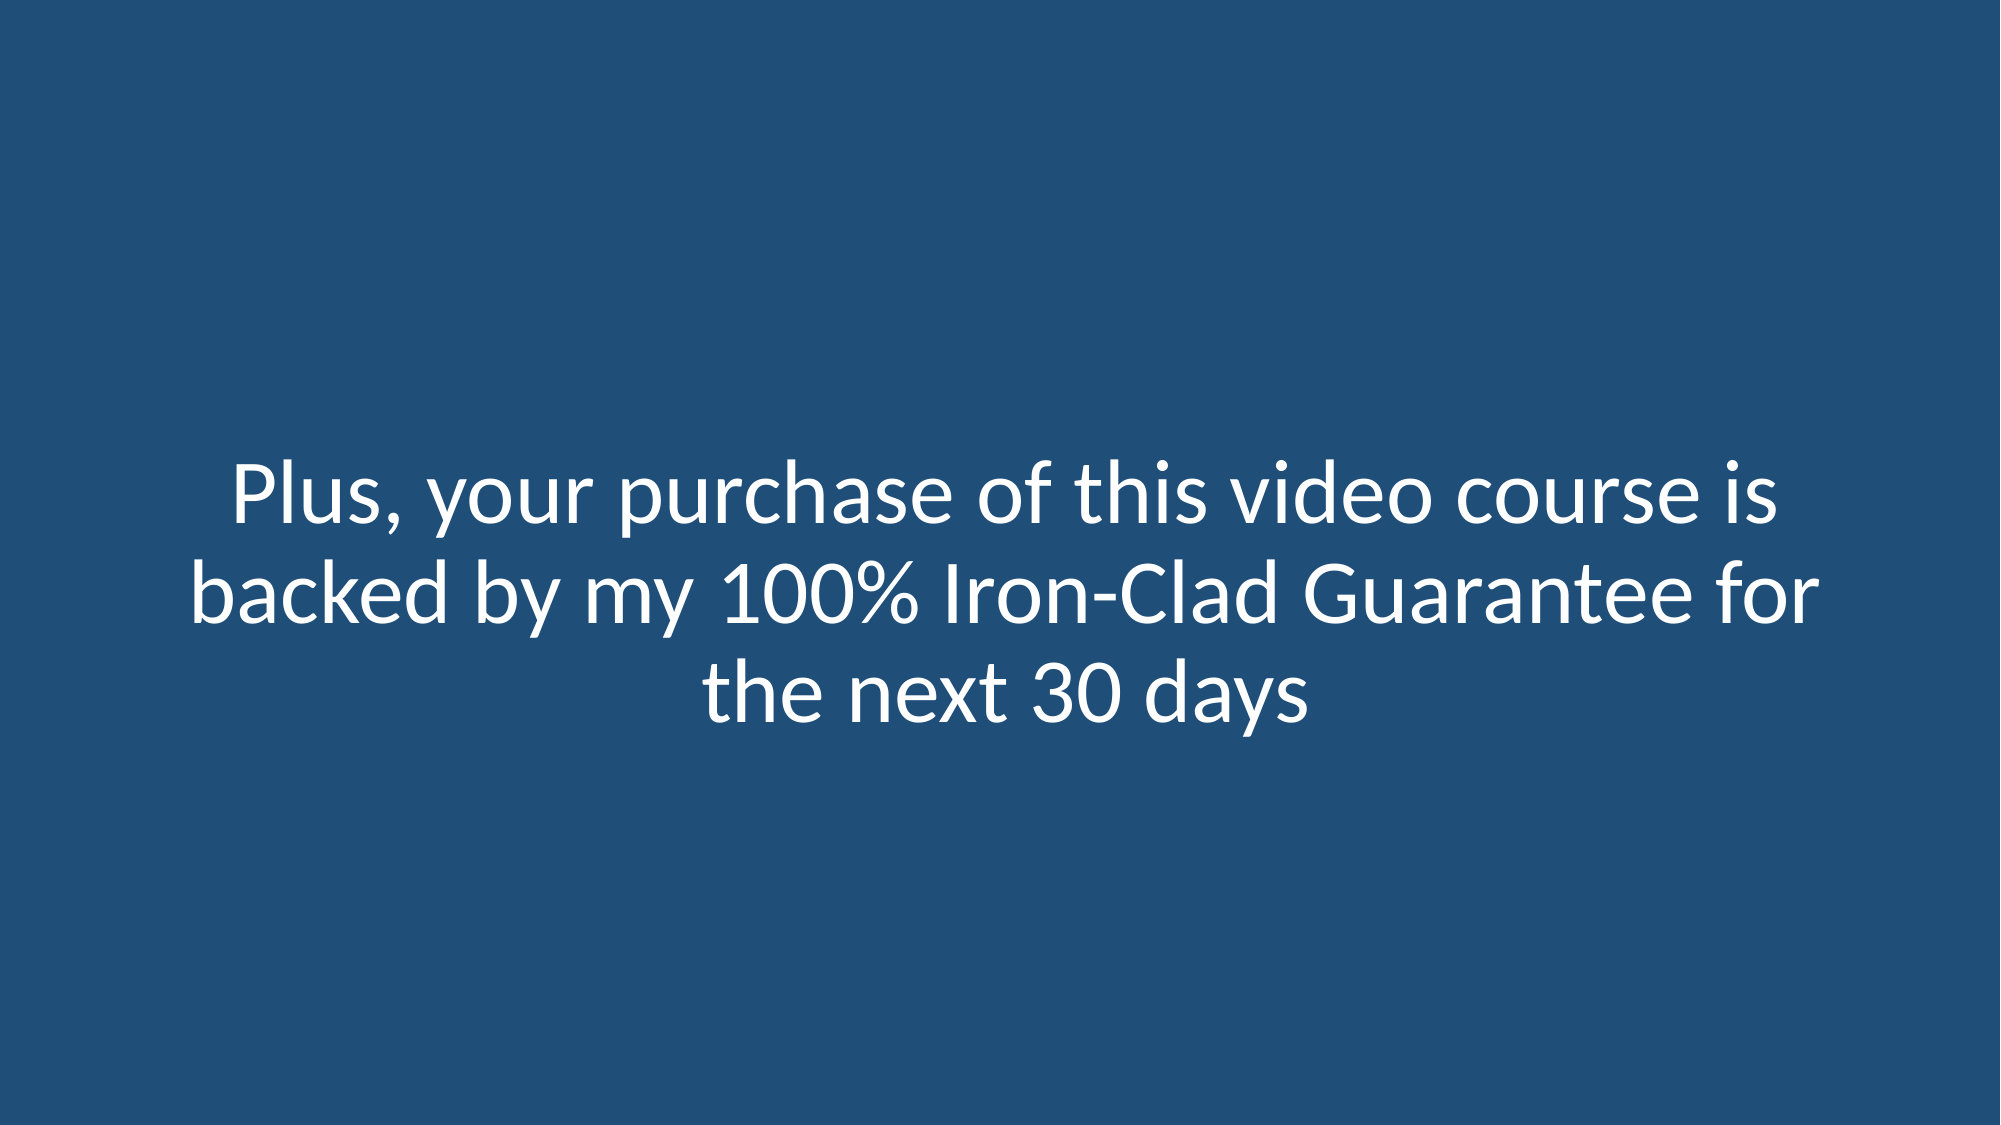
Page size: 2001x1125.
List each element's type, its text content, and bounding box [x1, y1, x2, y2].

list Plus, your purchase of this video course is backed by my 100% Iron-Clad Guarantee for the next 30 days [143, 437, 1869, 951]
